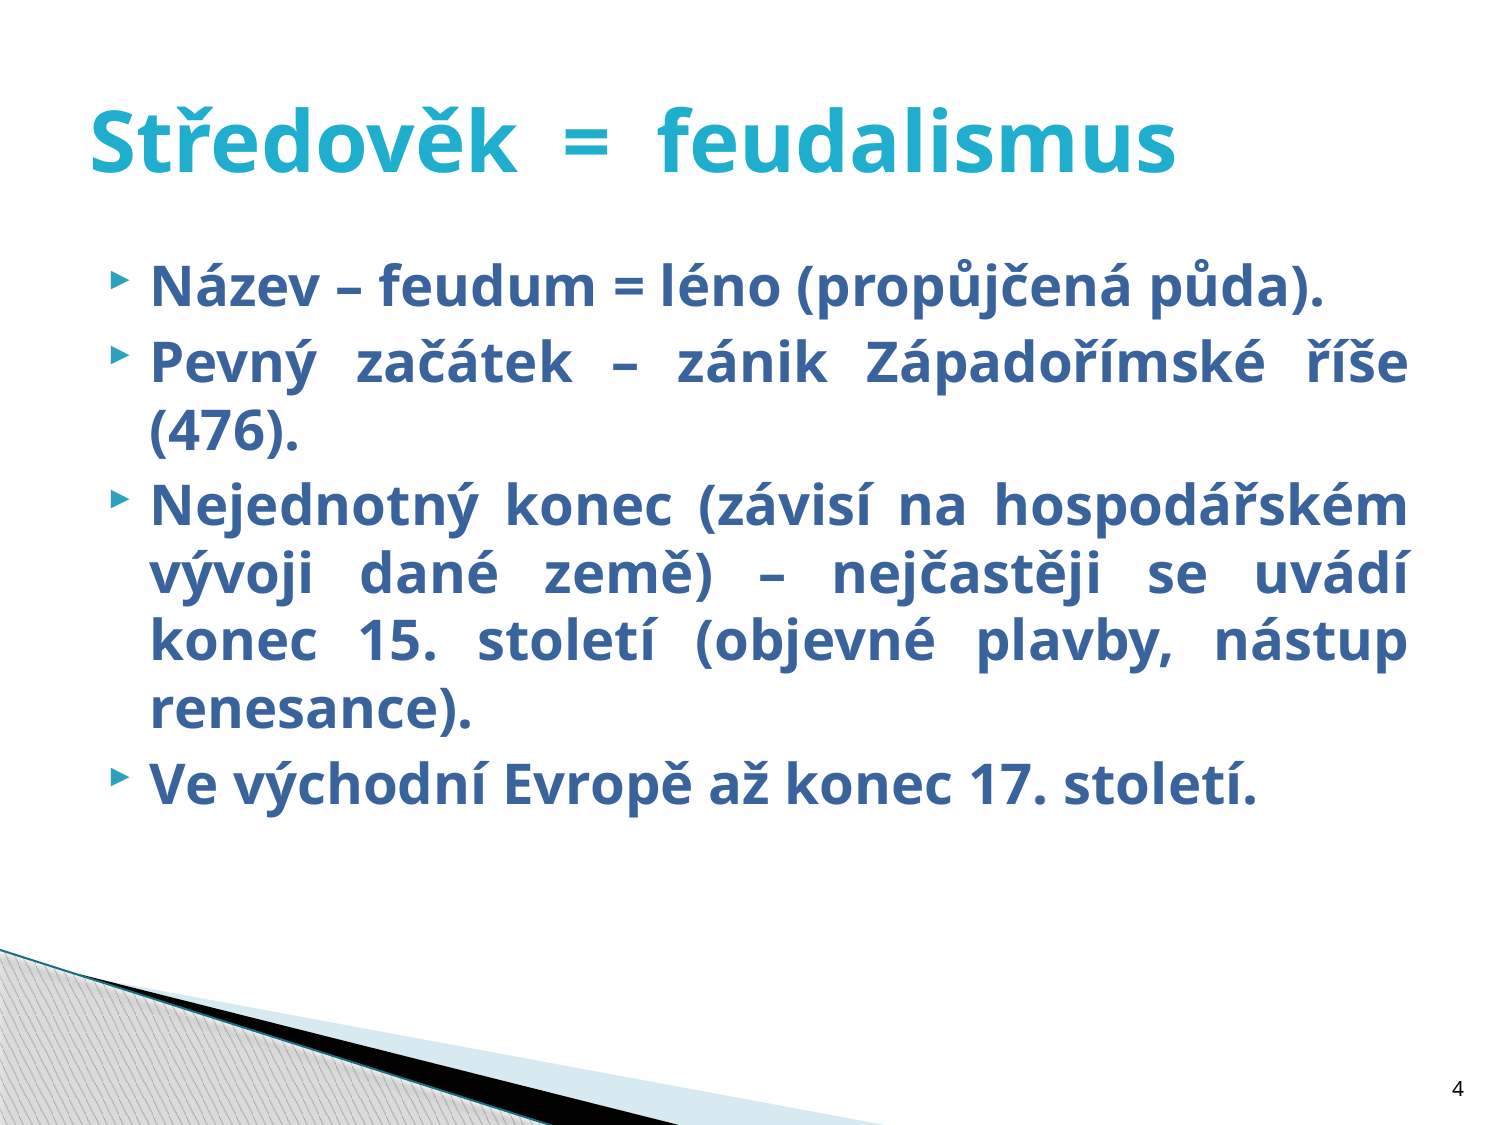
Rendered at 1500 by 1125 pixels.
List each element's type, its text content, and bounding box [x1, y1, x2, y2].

slide_number 4 [1418, 1051, 1479, 1112]
title Středověk = feudalismus [75, 45, 1425, 233]
list Název – feudum = léno (propůjčená půda). Pevný začátek – zánik Západořímské říše (476). Nejednotný konec (závisí na hospodářském vývoji dané země) – nejčastěji se uvádí konec 15. století (objevné plavby, nástup renesance). Ve východní Evropě až konec 17. století. [75, 243, 1425, 986]
